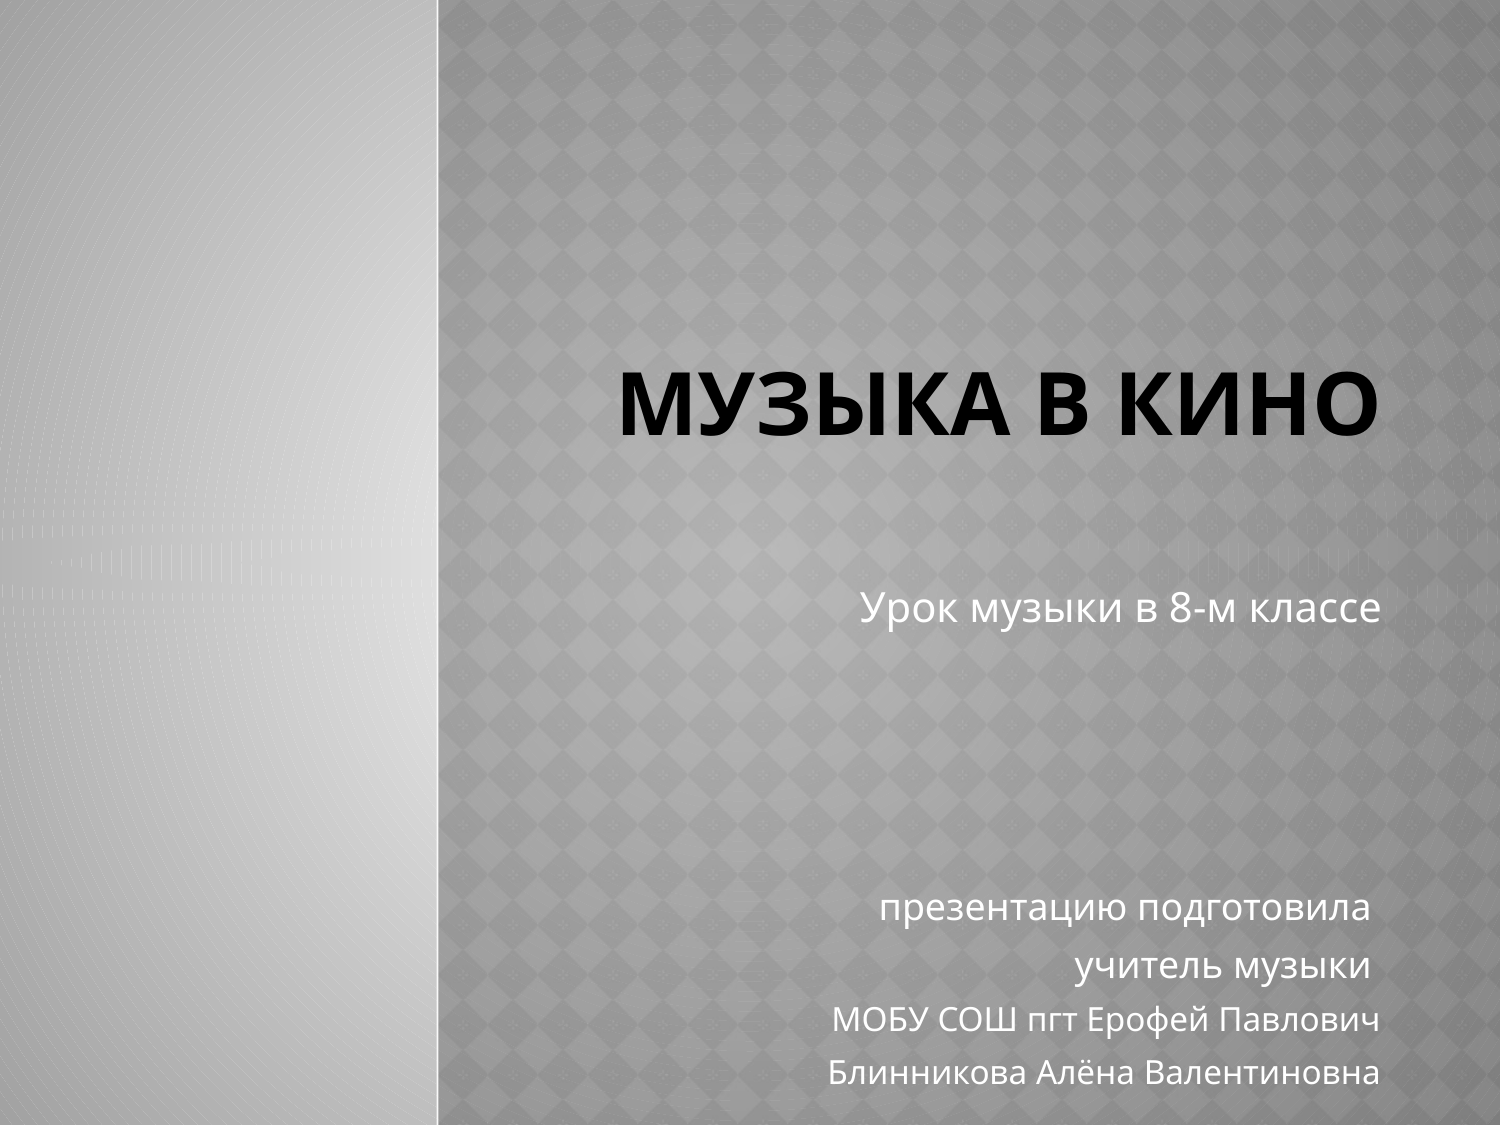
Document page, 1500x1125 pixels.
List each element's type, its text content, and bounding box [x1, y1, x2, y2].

title МУЗЫКА В КИНО [552, 87, 1390, 558]
subtitle Урок музыки в 8-м классе презентацию подготовила учитель музыки МОБУ СОШ пгт Ерофей Павлович Блинникова Алёна Валентиновна [550, 580, 1390, 762]
